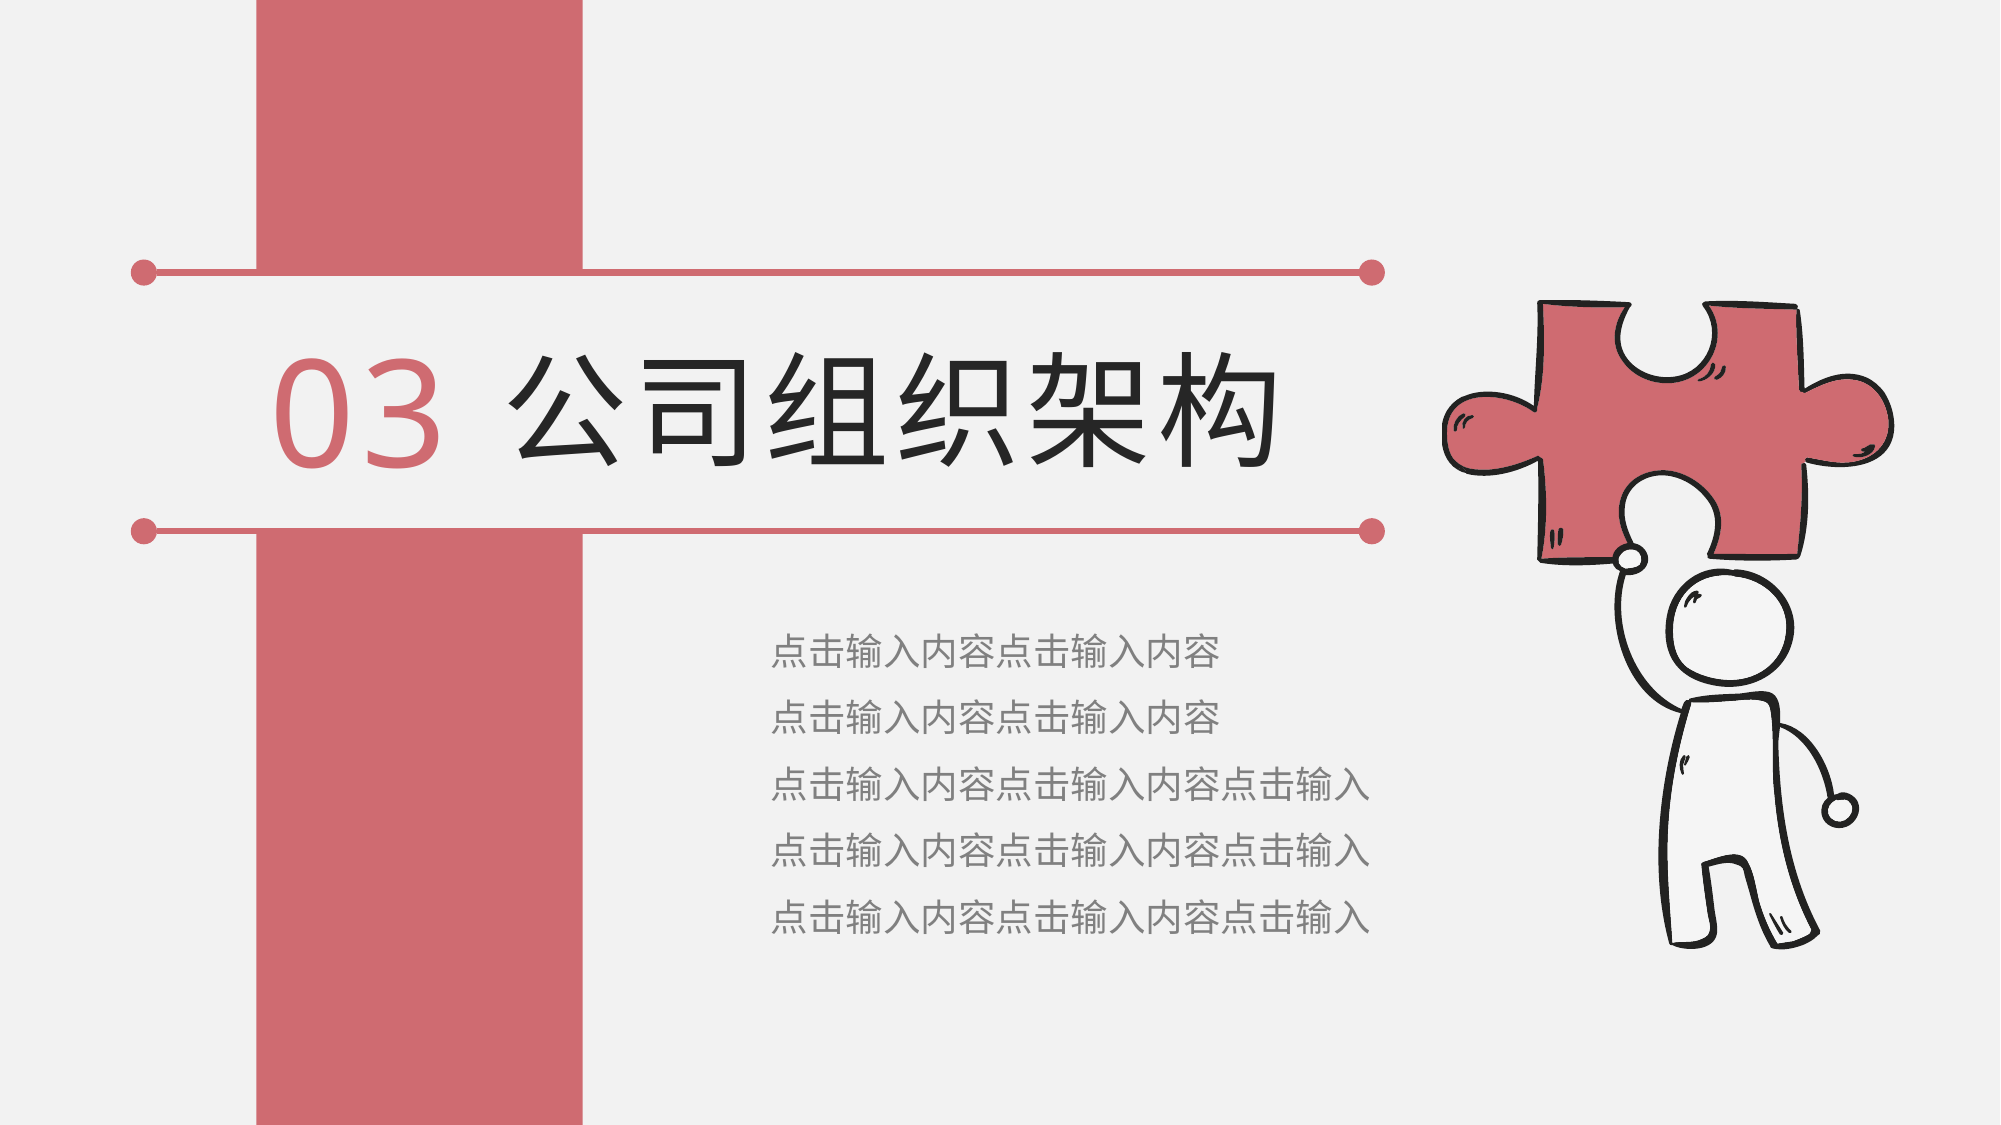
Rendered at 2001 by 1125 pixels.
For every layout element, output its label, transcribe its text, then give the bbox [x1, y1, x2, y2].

text_box [1358, 258, 1386, 287]
text_box 公司组织架构 [487, 325, 1299, 490]
text_box [1358, 517, 1386, 546]
text_box [255, 532, 584, 1125]
text_box 点击输入内容点击输入内容 点击输入内容点击输入内容 点击输入内容点击输入内容点击输入 点击输入内容点击输入内容点击输入 点击输入内容点击输入内容点击输入 [755, 598, 1386, 947]
text_box [129, 258, 158, 287]
picture [1441, 300, 1895, 951]
text_box [129, 517, 158, 546]
text_box [255, 0, 584, 271]
text_box 03 [254, 309, 463, 505]
